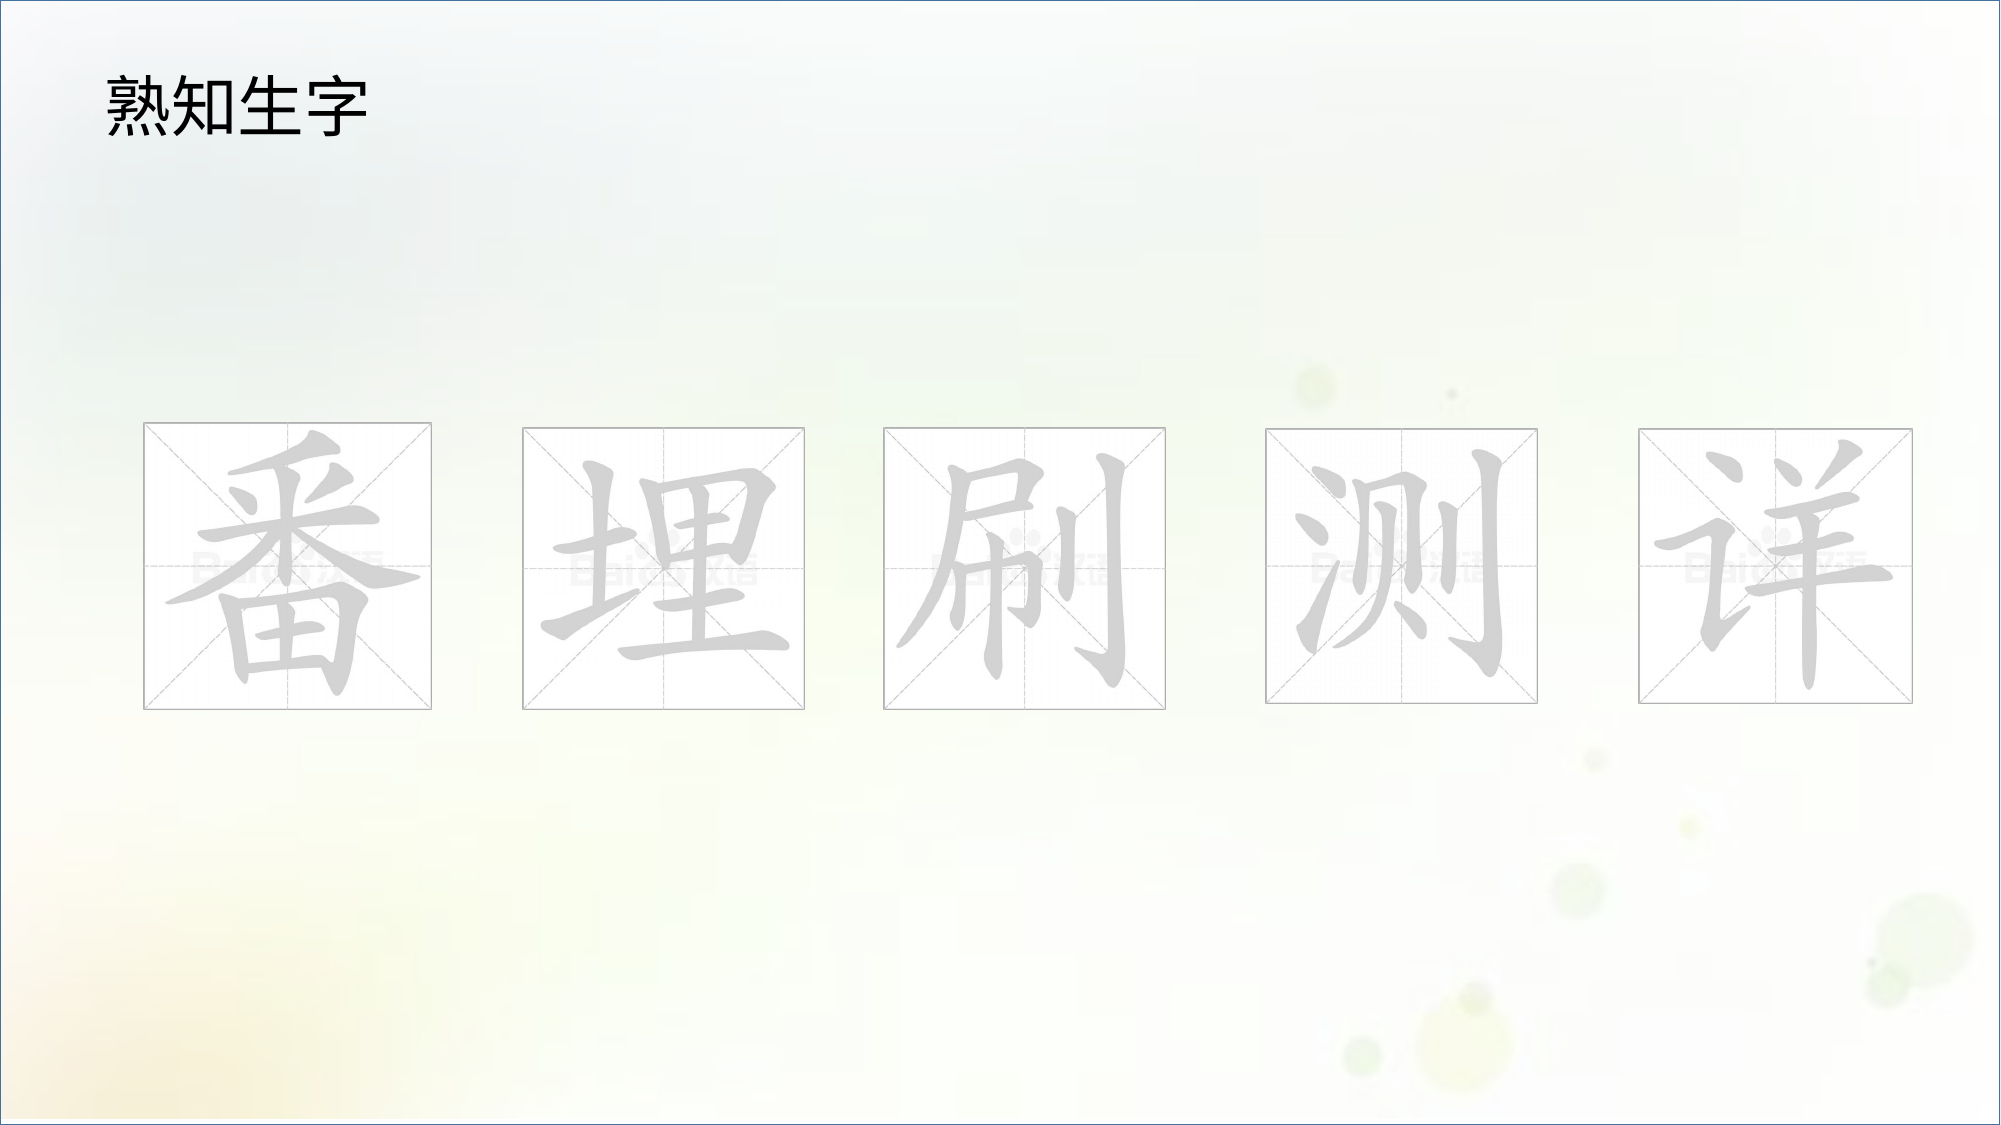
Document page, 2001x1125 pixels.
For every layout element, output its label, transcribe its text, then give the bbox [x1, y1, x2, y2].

picture [883, 427, 1166, 710]
picture [1637, 428, 1914, 704]
picture [1265, 428, 1539, 704]
picture [143, 422, 432, 710]
picture [522, 427, 805, 710]
text_box 熟知生字 [89, 57, 1132, 153]
